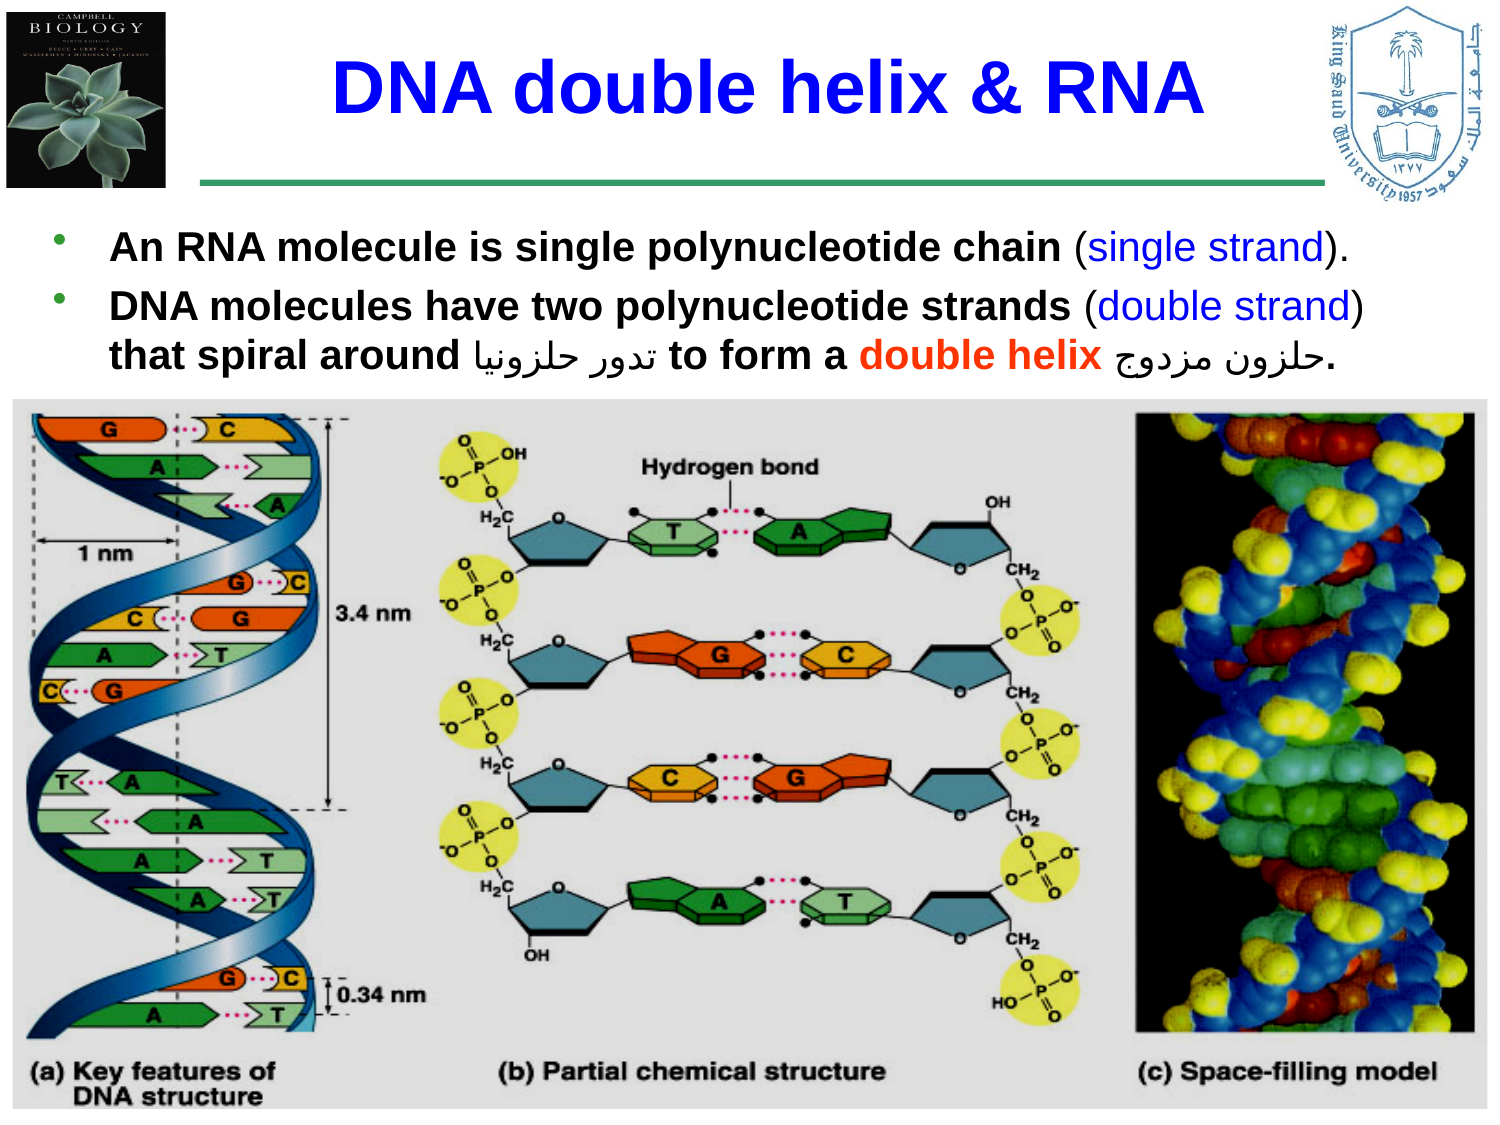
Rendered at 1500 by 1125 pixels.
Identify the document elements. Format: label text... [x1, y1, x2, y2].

picture [12, 399, 1488, 1109]
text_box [5, 0, 1488, 209]
list An RNA molecule is single polynucleotide chain (single strand). DNA molecules have two polynucleotide strands (double strand) that spiral around تدور حلزونيا to form a double helix حلزون مزدوج. [37, 216, 1450, 398]
